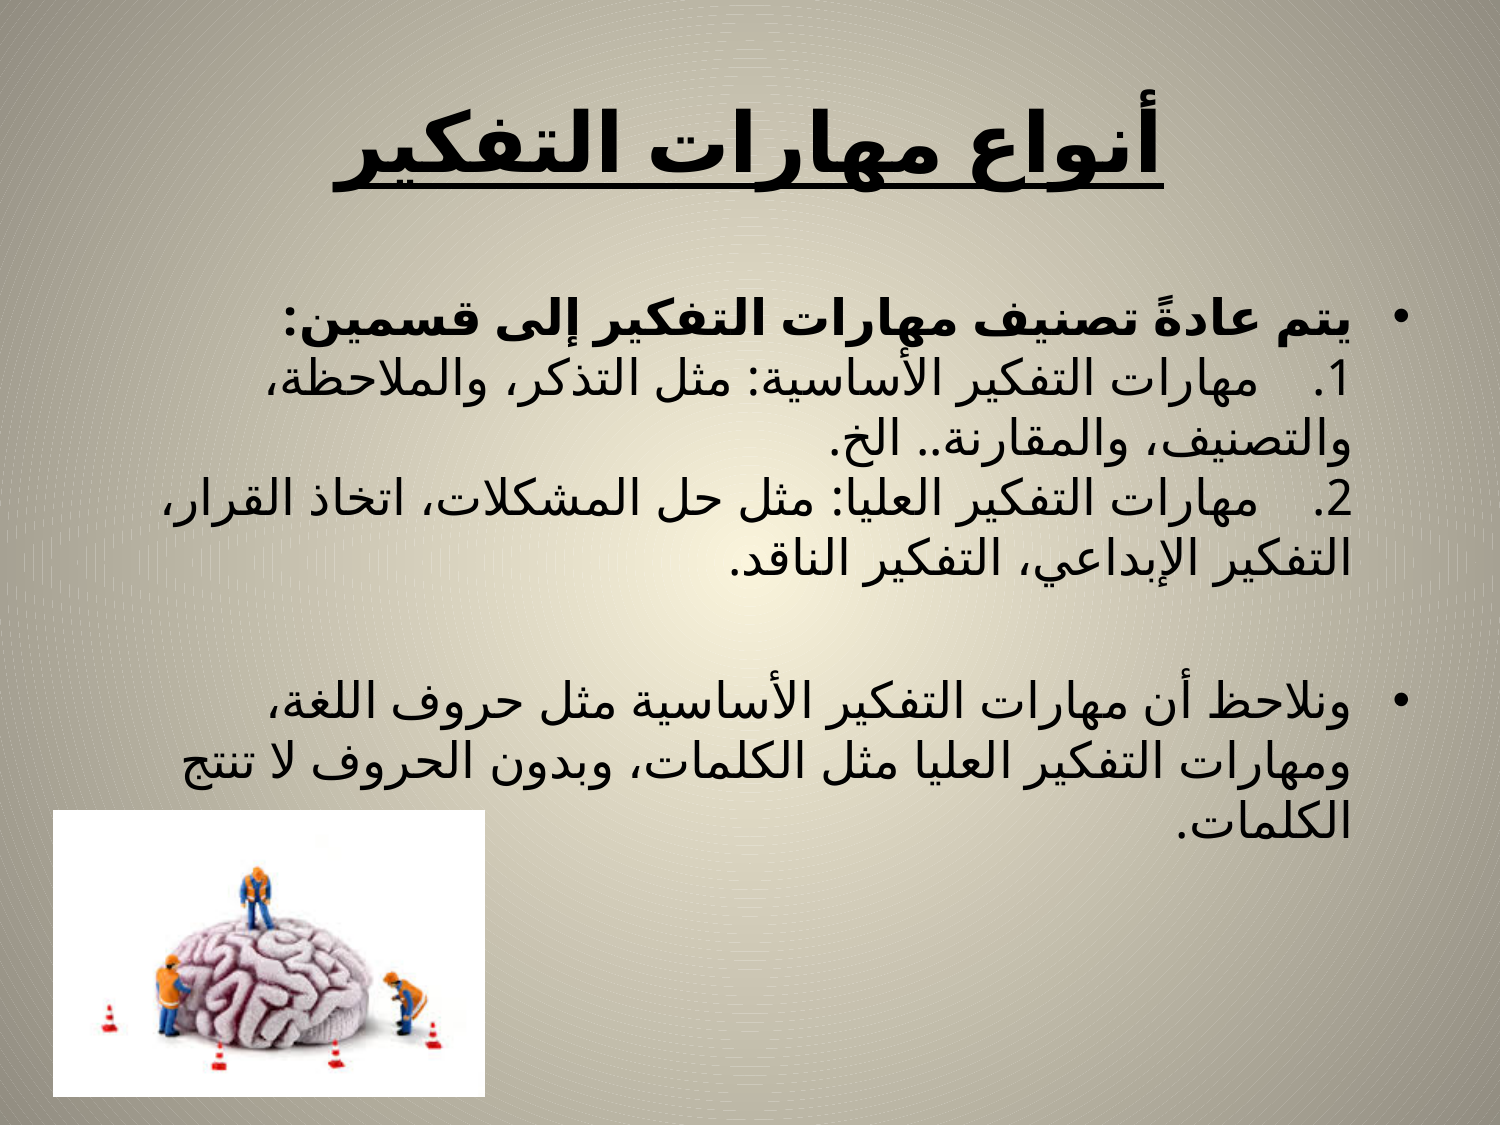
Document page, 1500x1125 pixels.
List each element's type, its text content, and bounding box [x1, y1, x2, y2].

list يتم عادةً تصنيف مهارات التفكير إلى قسمين: 1. مهارات التفكير الأساسية: مثل التذكر، والملاحظة، والتصنيف، والمقارنة.. الخ. 2. مهارات التفكير العليا: مثل حل المشكلات، اتخاذ القرار، التفكير الإبداعي، التفكير الناقد. ونلاحظ أن مهارات التفكير الأساسية مثل حروف اللغة، ومهارات التفكير العليا مثل الكلمات، وبدون الحروف لا تنتج الكلمات. [75, 208, 1425, 1005]
picture [52, 810, 485, 1097]
title أنواع مهارات التفكير [75, 45, 1425, 208]
